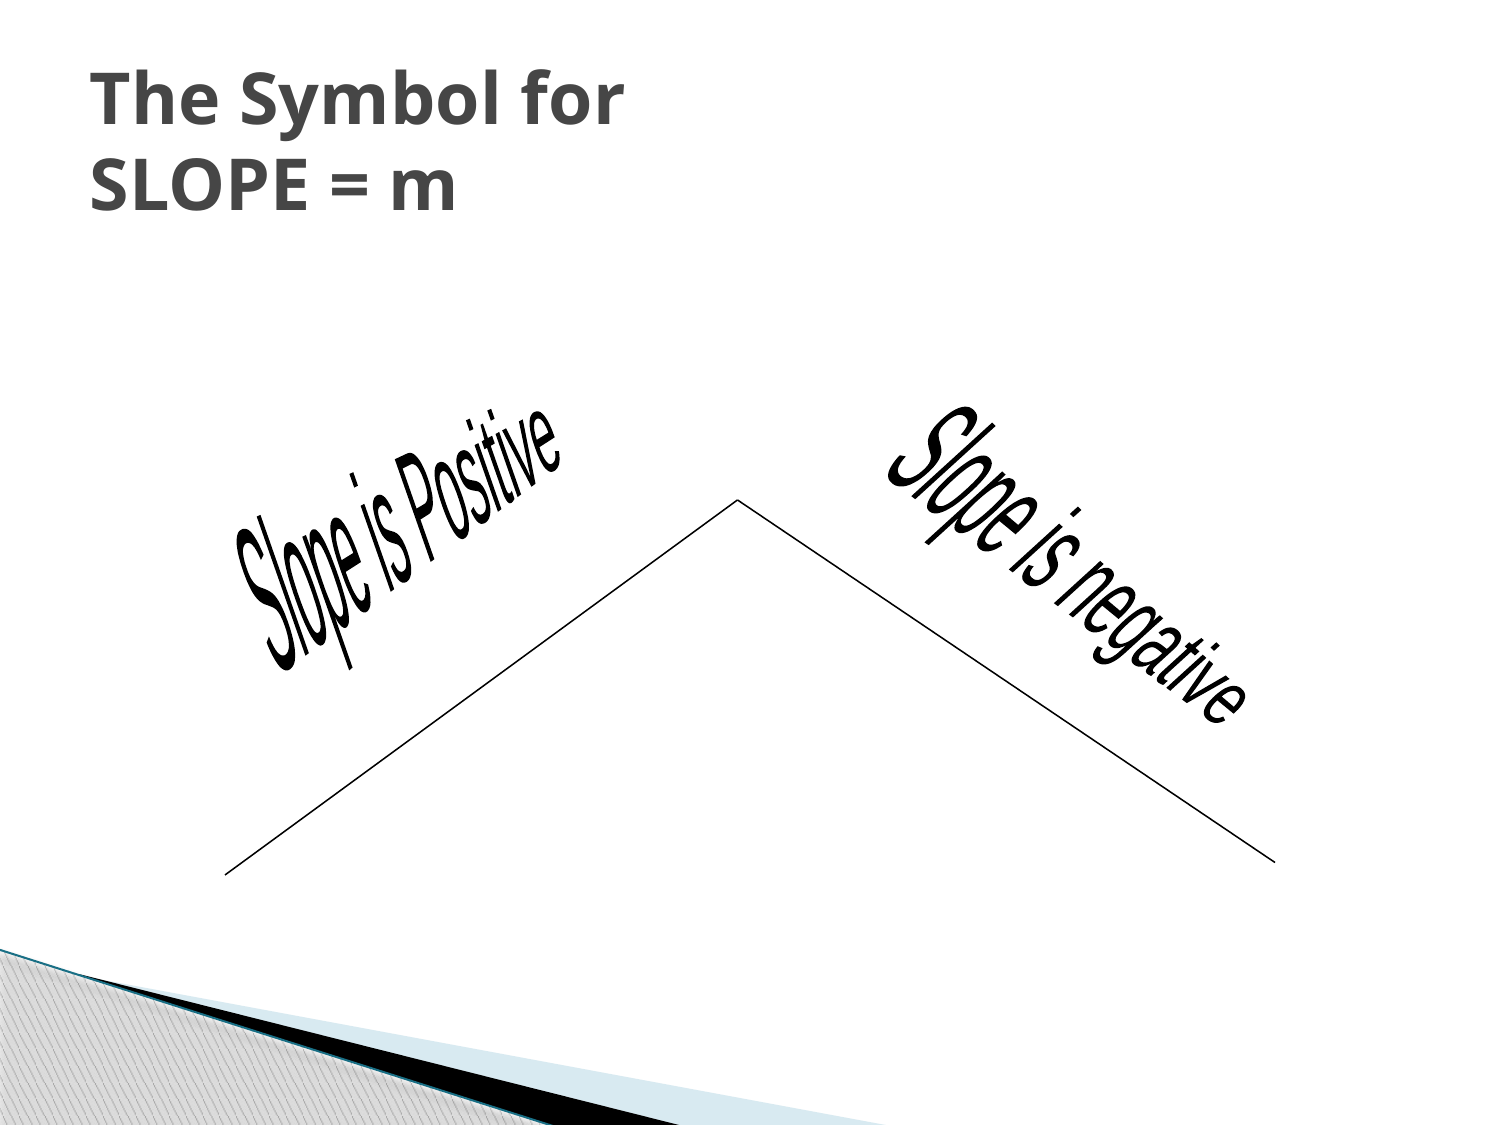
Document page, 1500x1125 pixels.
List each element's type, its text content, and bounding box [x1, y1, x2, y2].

title The Symbol for SLOPE = m [75, 45, 1425, 233]
